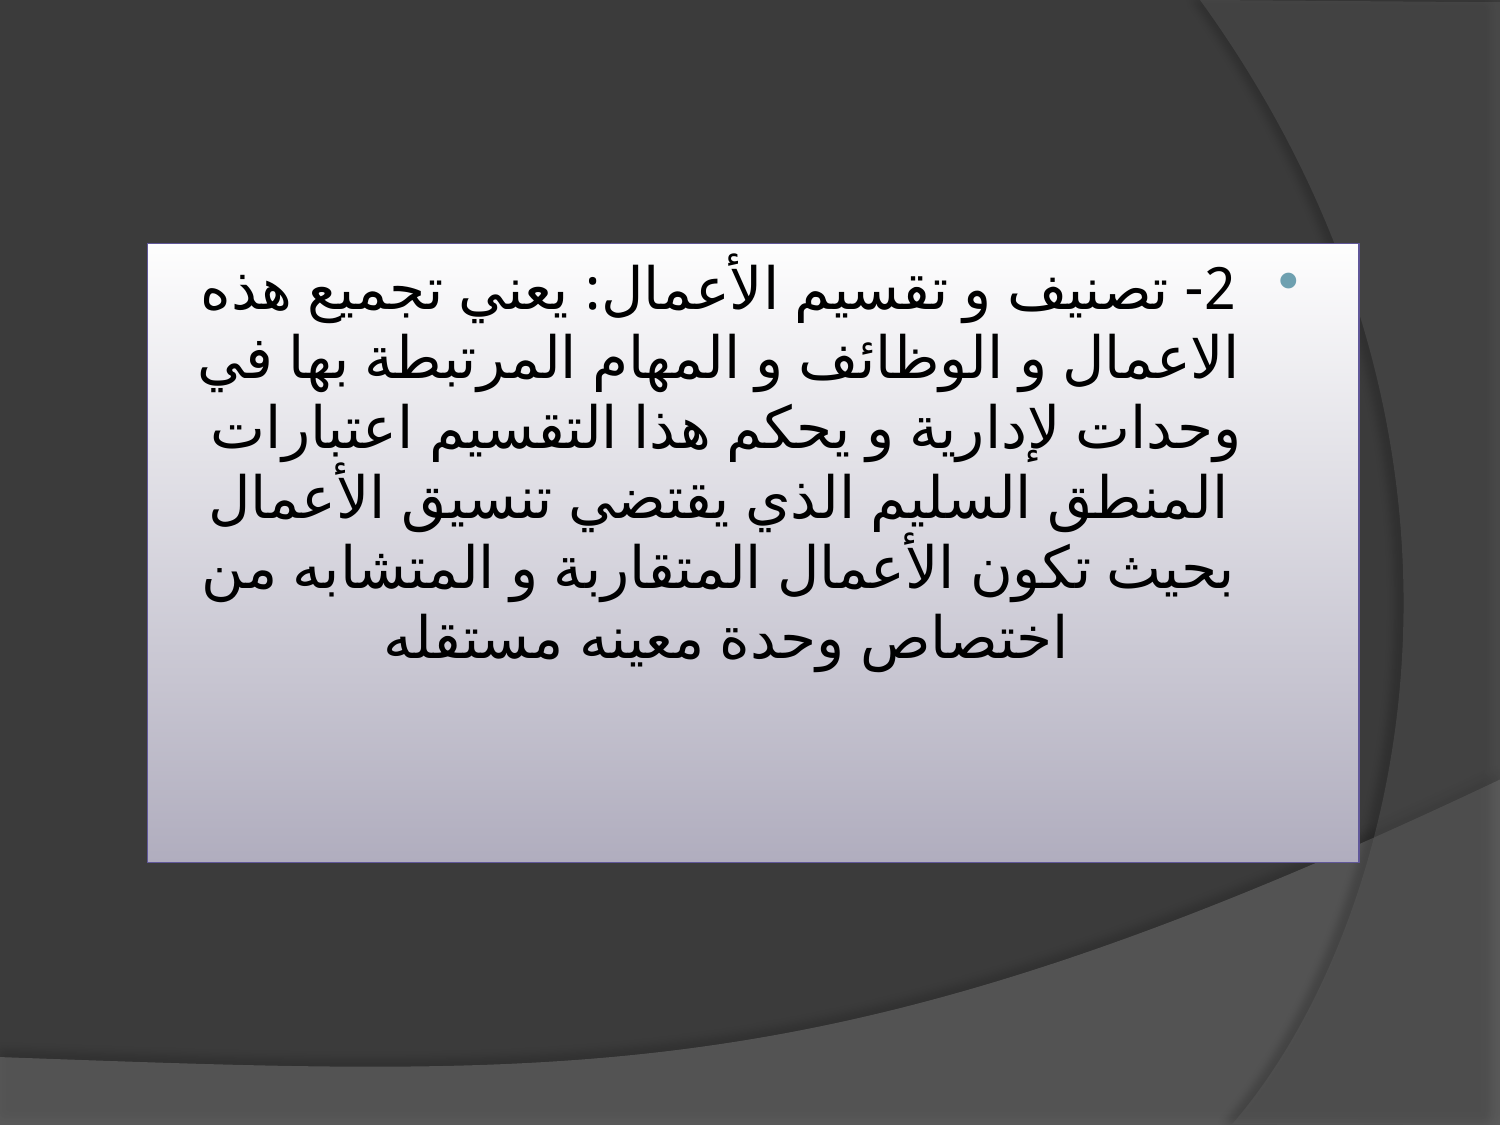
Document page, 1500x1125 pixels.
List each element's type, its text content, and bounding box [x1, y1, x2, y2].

list 2- تصنيف و تقسيم الأعمال: يعني تجميع هذه الاعمال و الوظائف و المهام المرتبطة بها في وحدات لإدارية و يحكم هذا التقسيم اعتبارات المنطق السليم الذي يقتضي تنسيق الأعمال بحيث تكون الأعمال المتقاربة و المتشابه من اختصاص وحدة معينه مستقله [147, 243, 1360, 863]
